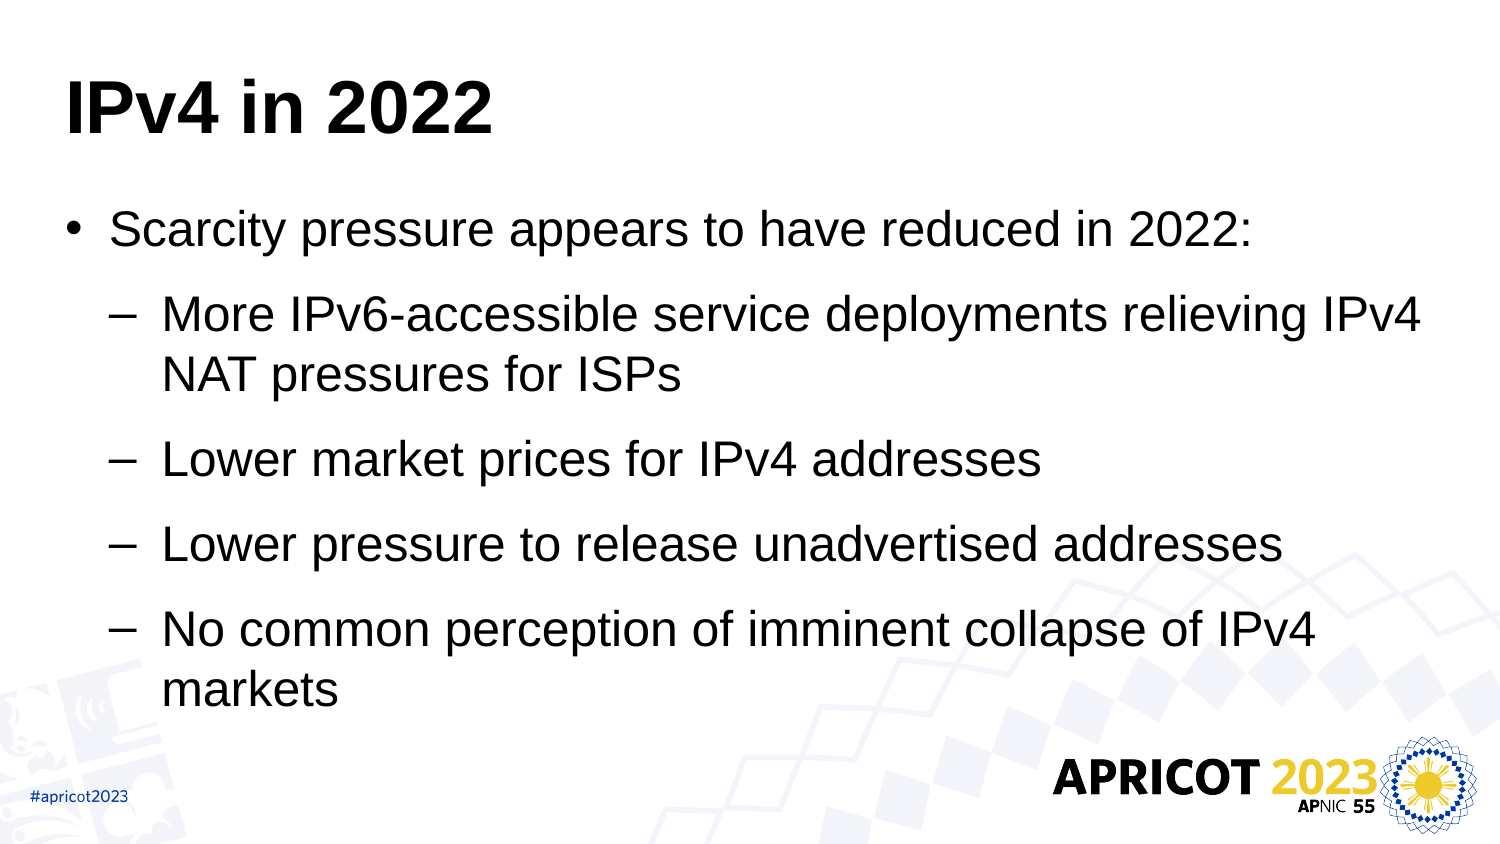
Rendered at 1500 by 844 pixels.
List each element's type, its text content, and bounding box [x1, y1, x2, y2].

title IPv4 in 2022 [64, 33, 1436, 175]
list Scarcity pressure appears to have reduced in 2022: More IPv6-accessible service deployments relieving IPv4 NAT pressures for ISPs Lower market prices for IPv4 addresses Lower pressure to release unadvertised addresses No common perception of imminent collapse of IPv4 markets [64, 196, 1436, 760]
